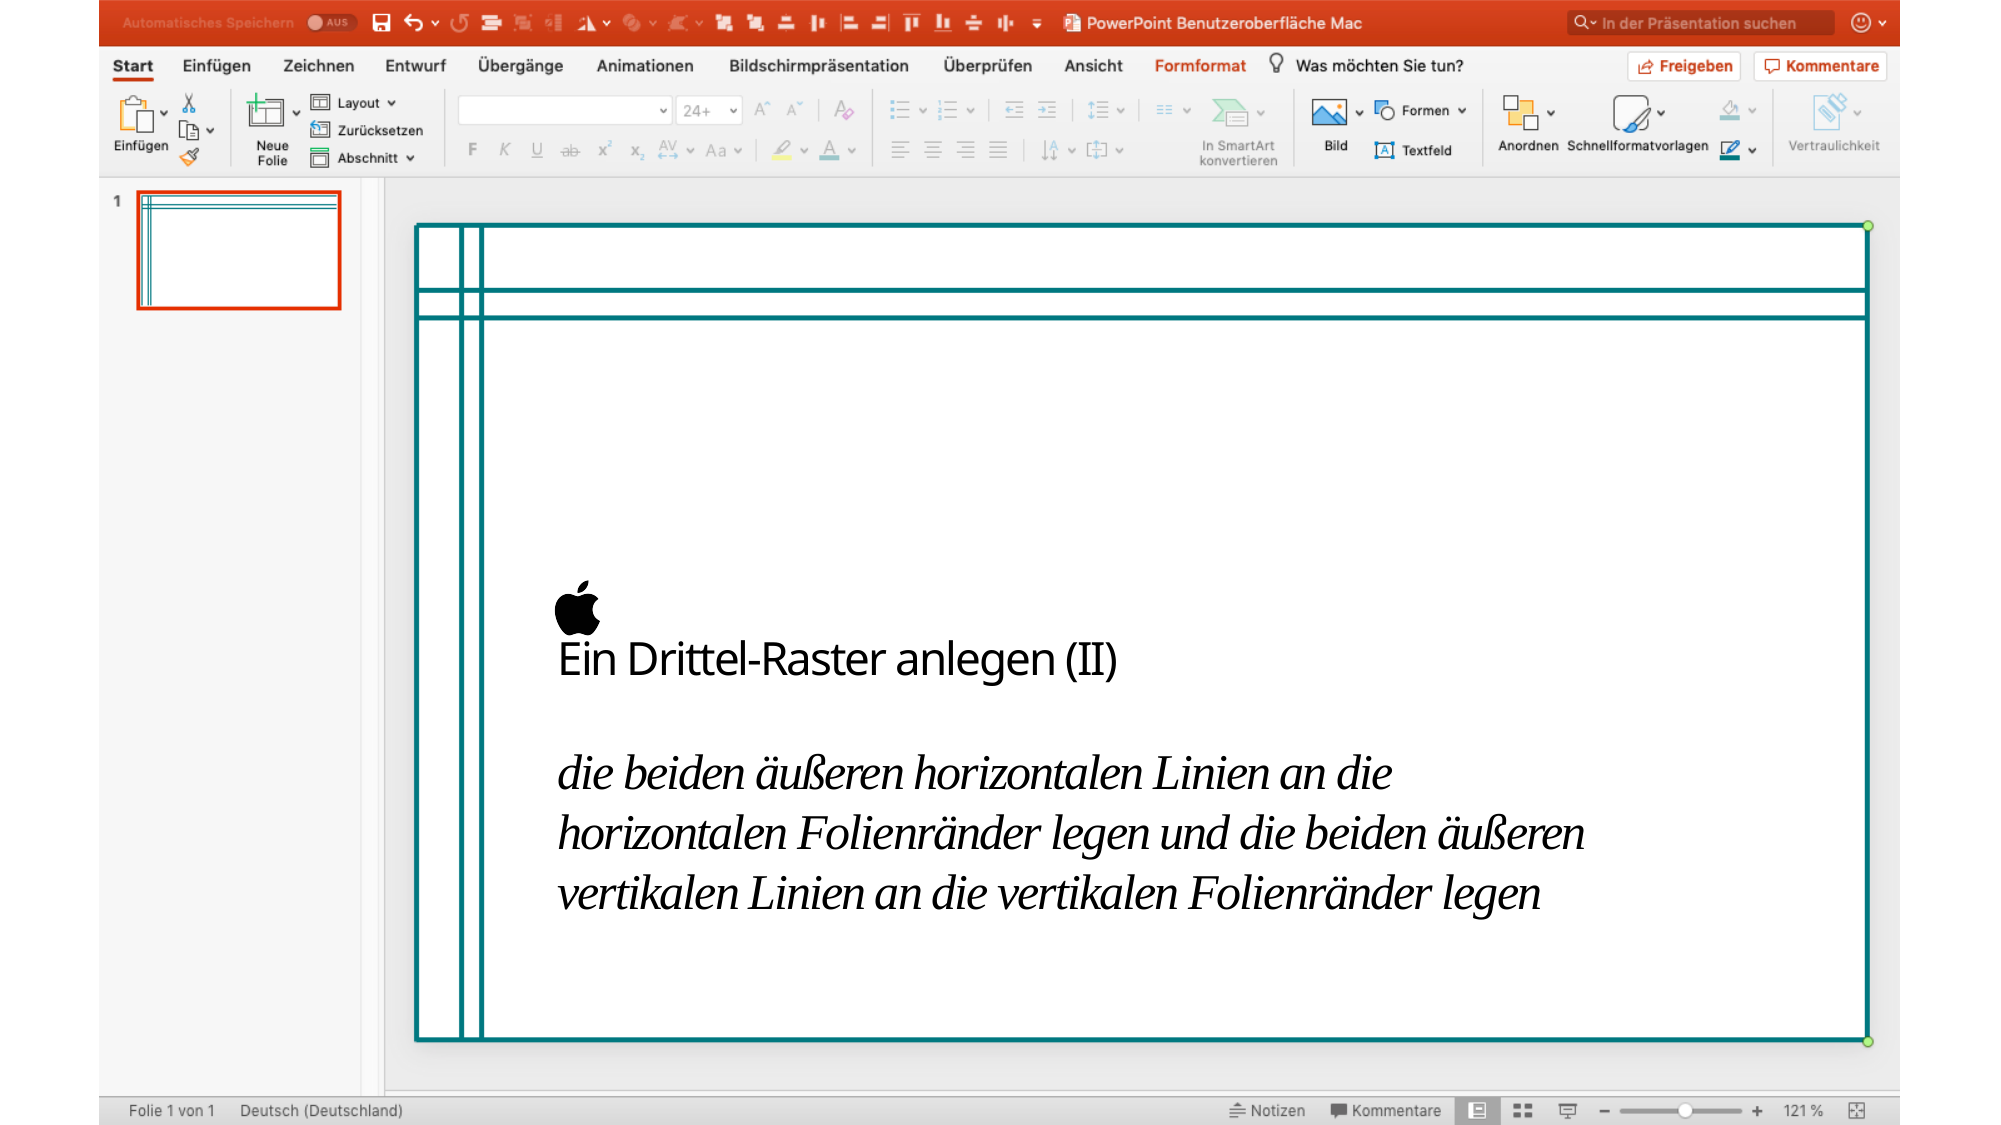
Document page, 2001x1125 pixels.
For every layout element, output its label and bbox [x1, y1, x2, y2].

text_box [99, 0, 1901, 1125]
